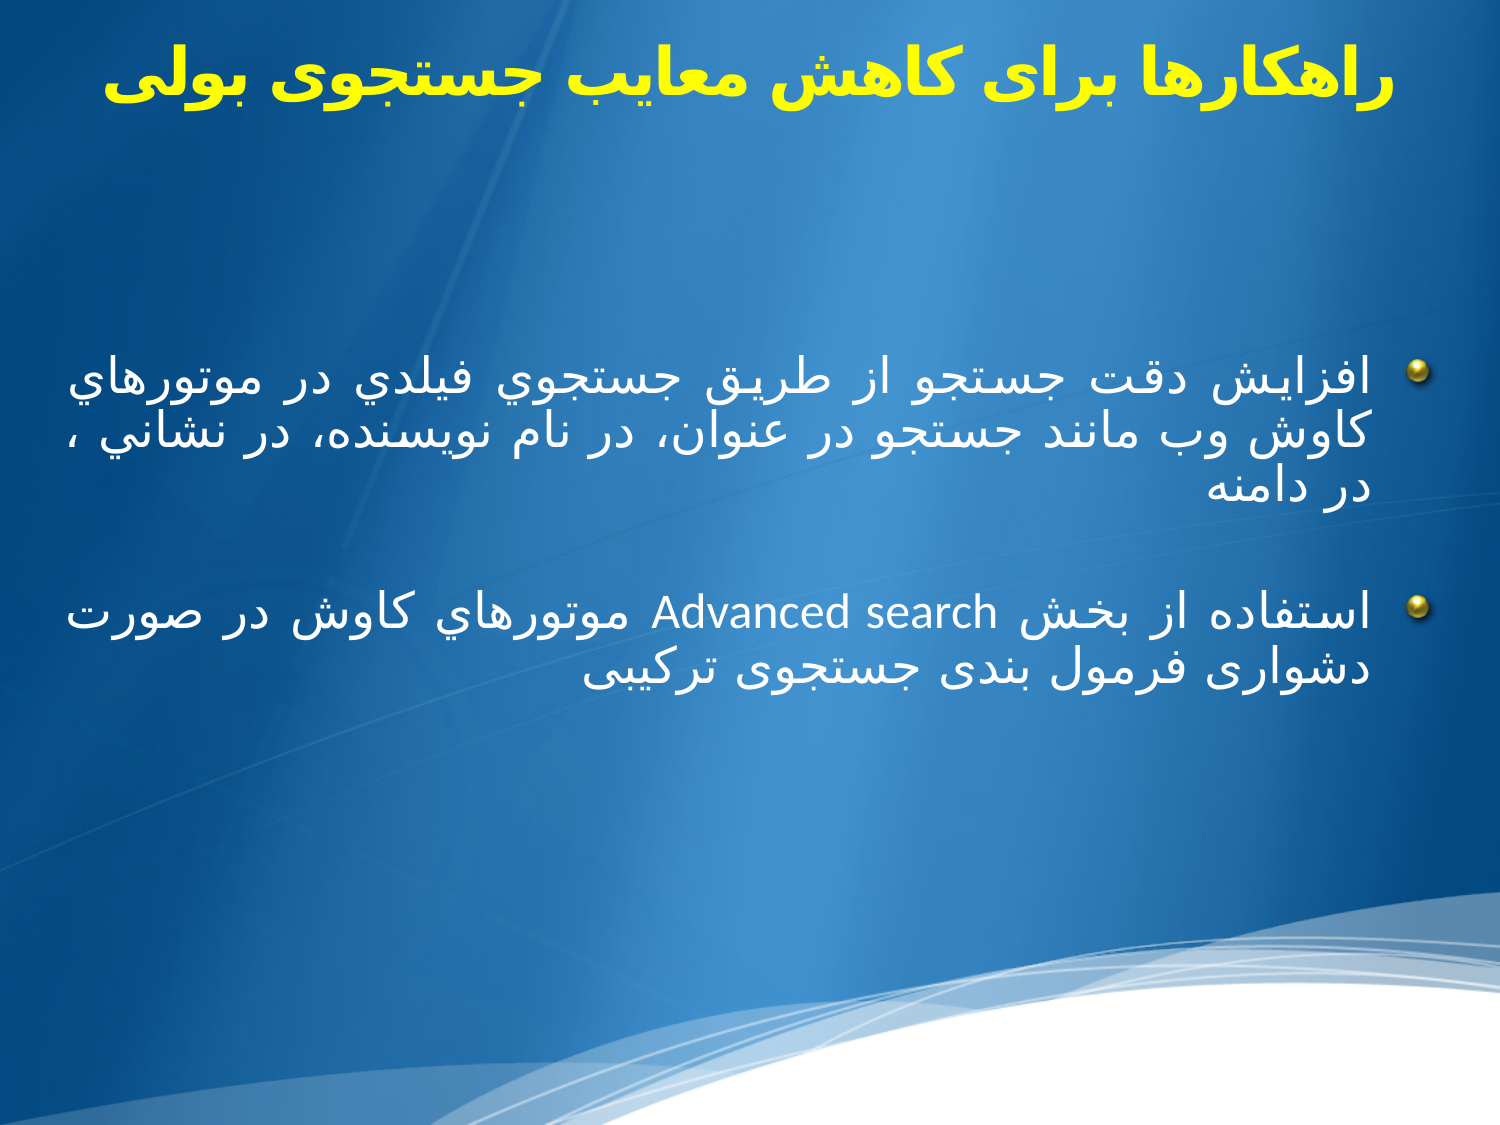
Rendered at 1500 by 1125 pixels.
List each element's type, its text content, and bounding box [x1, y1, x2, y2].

title راهکارها برای کاهش معایب جستجوی بولی [62, 37, 1438, 184]
list افزایش دقت جستجو از طریق جستجوي فيلدي در موتورهاي کاوش وب مانند جستجو در عنوان، در نام نويسنده، در نشاني ، در دامنه استفاده از بخش Advanced search موتورهاي کاوش در صورت دشواری فرمول بندی جستجوی ترکیبی [62, 350, 1438, 1088]
picture [0, 0, 1500, 1125]
